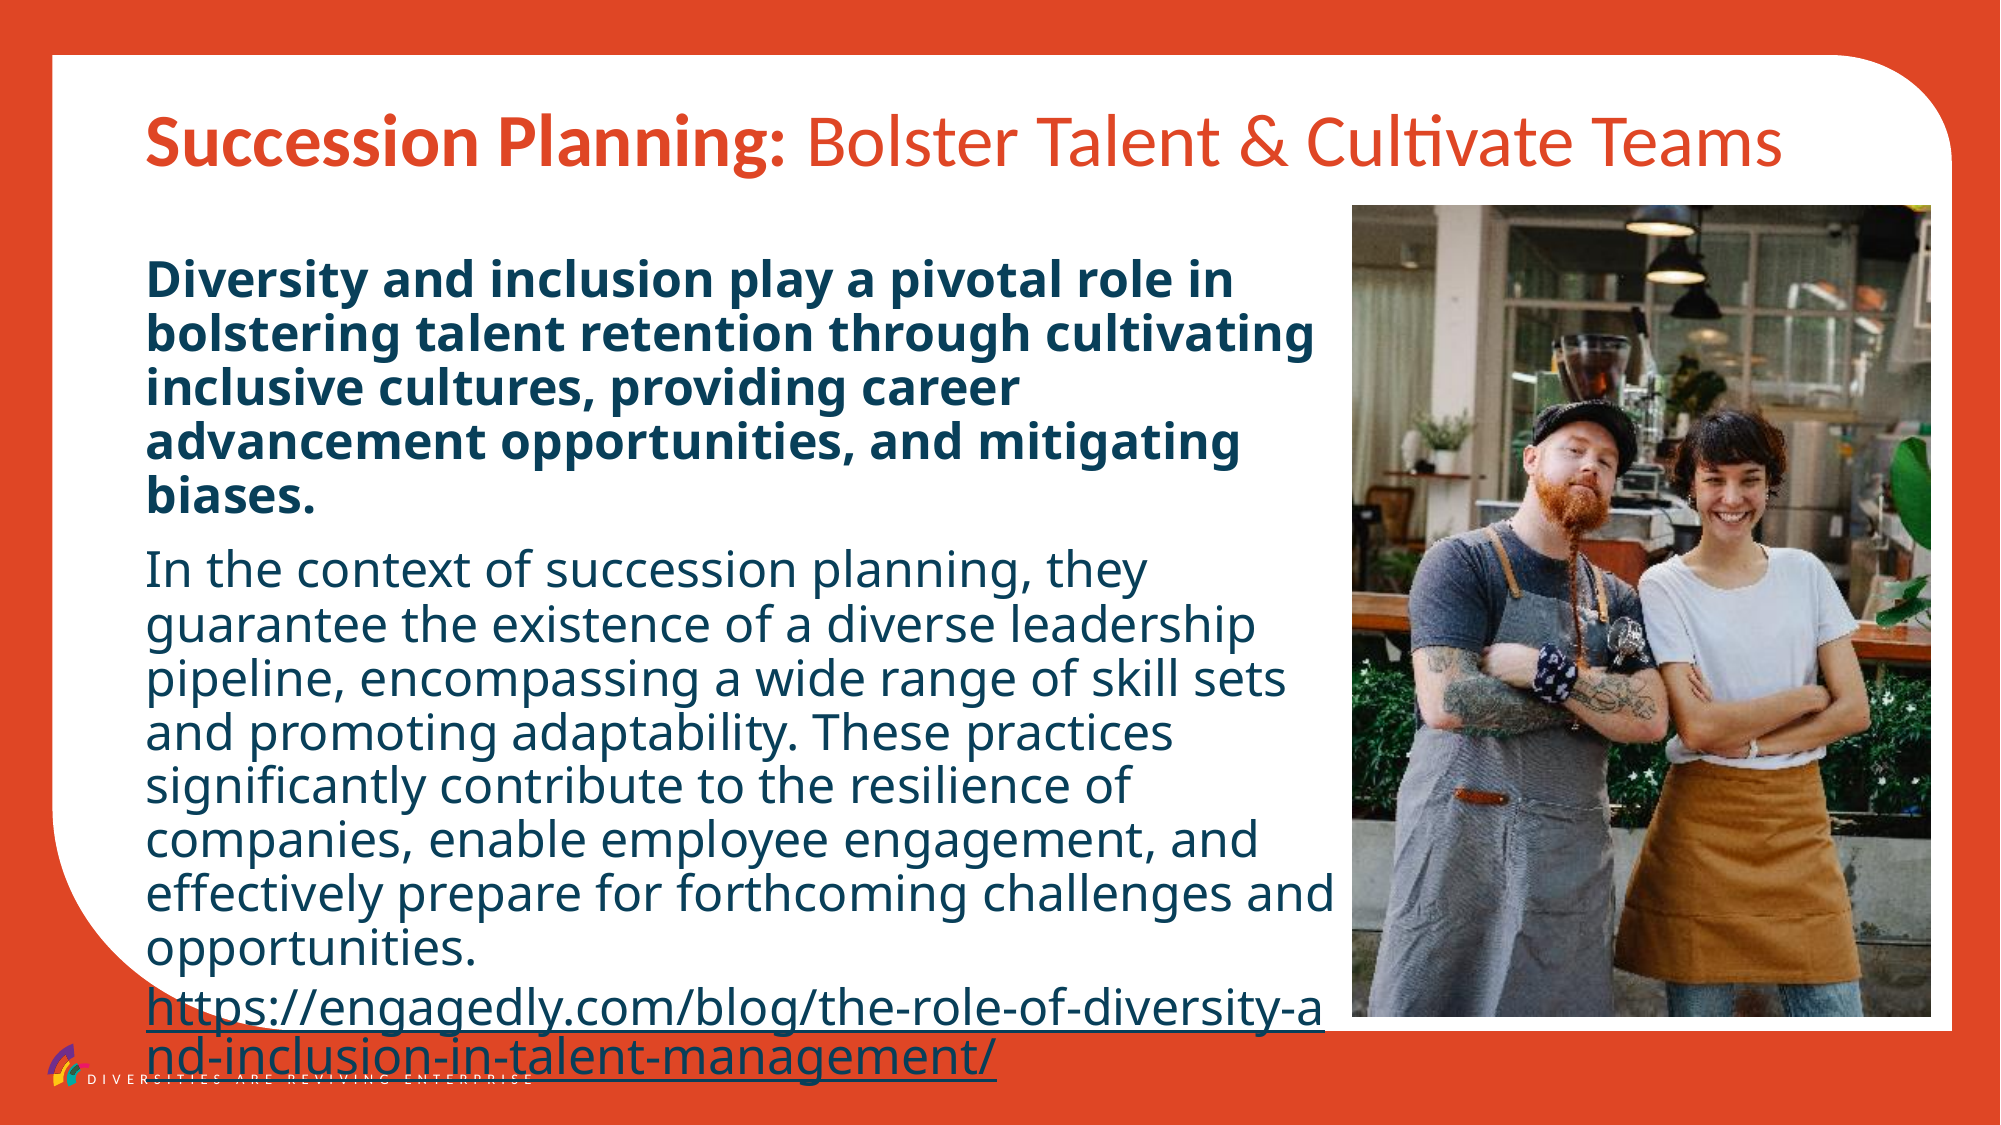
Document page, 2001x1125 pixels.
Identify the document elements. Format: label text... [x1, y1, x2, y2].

list Succession Planning: Bolster Talent & Cultivate Teams [130, 94, 1869, 227]
list Diversity and inclusion play a pivotal role in bolstering talent retention through cultivating inclusive cultures, providing career advancement opportunities, and mitigating biases. In the context of succession planning, they guarantee the existence of a diverse leadership pipeline, encompassing a wide range of skill sets and promoting adaptability. These practices significantly contribute to the resilience of companies, enable employee engagement, and effectively prepare for forthcoming challenges and opportunities. https://engagedly.com/blog/the-role-of-diversity-and-inclusion-in-talent-management/ [130, 246, 1352, 879]
picture [1352, 205, 1931, 1017]
